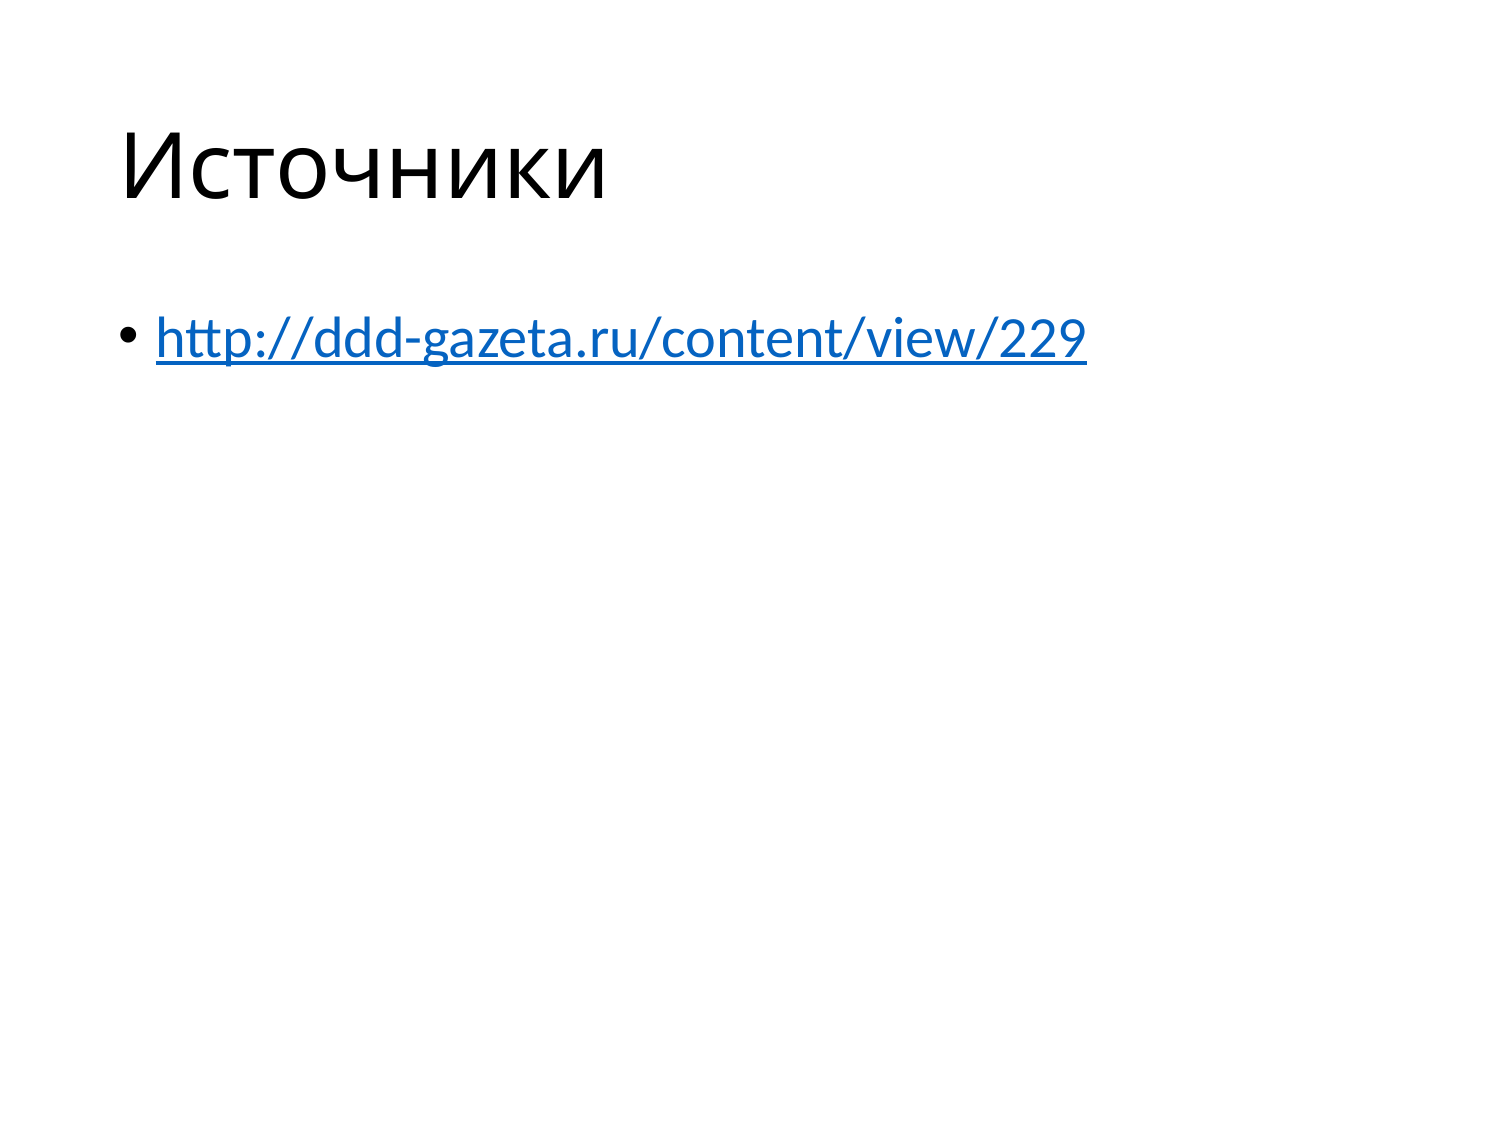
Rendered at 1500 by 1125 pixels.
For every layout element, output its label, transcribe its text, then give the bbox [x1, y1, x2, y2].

title Источники [103, 59, 1397, 278]
list http://ddd-gazeta.ru/content/view/229 [103, 299, 1397, 1014]
